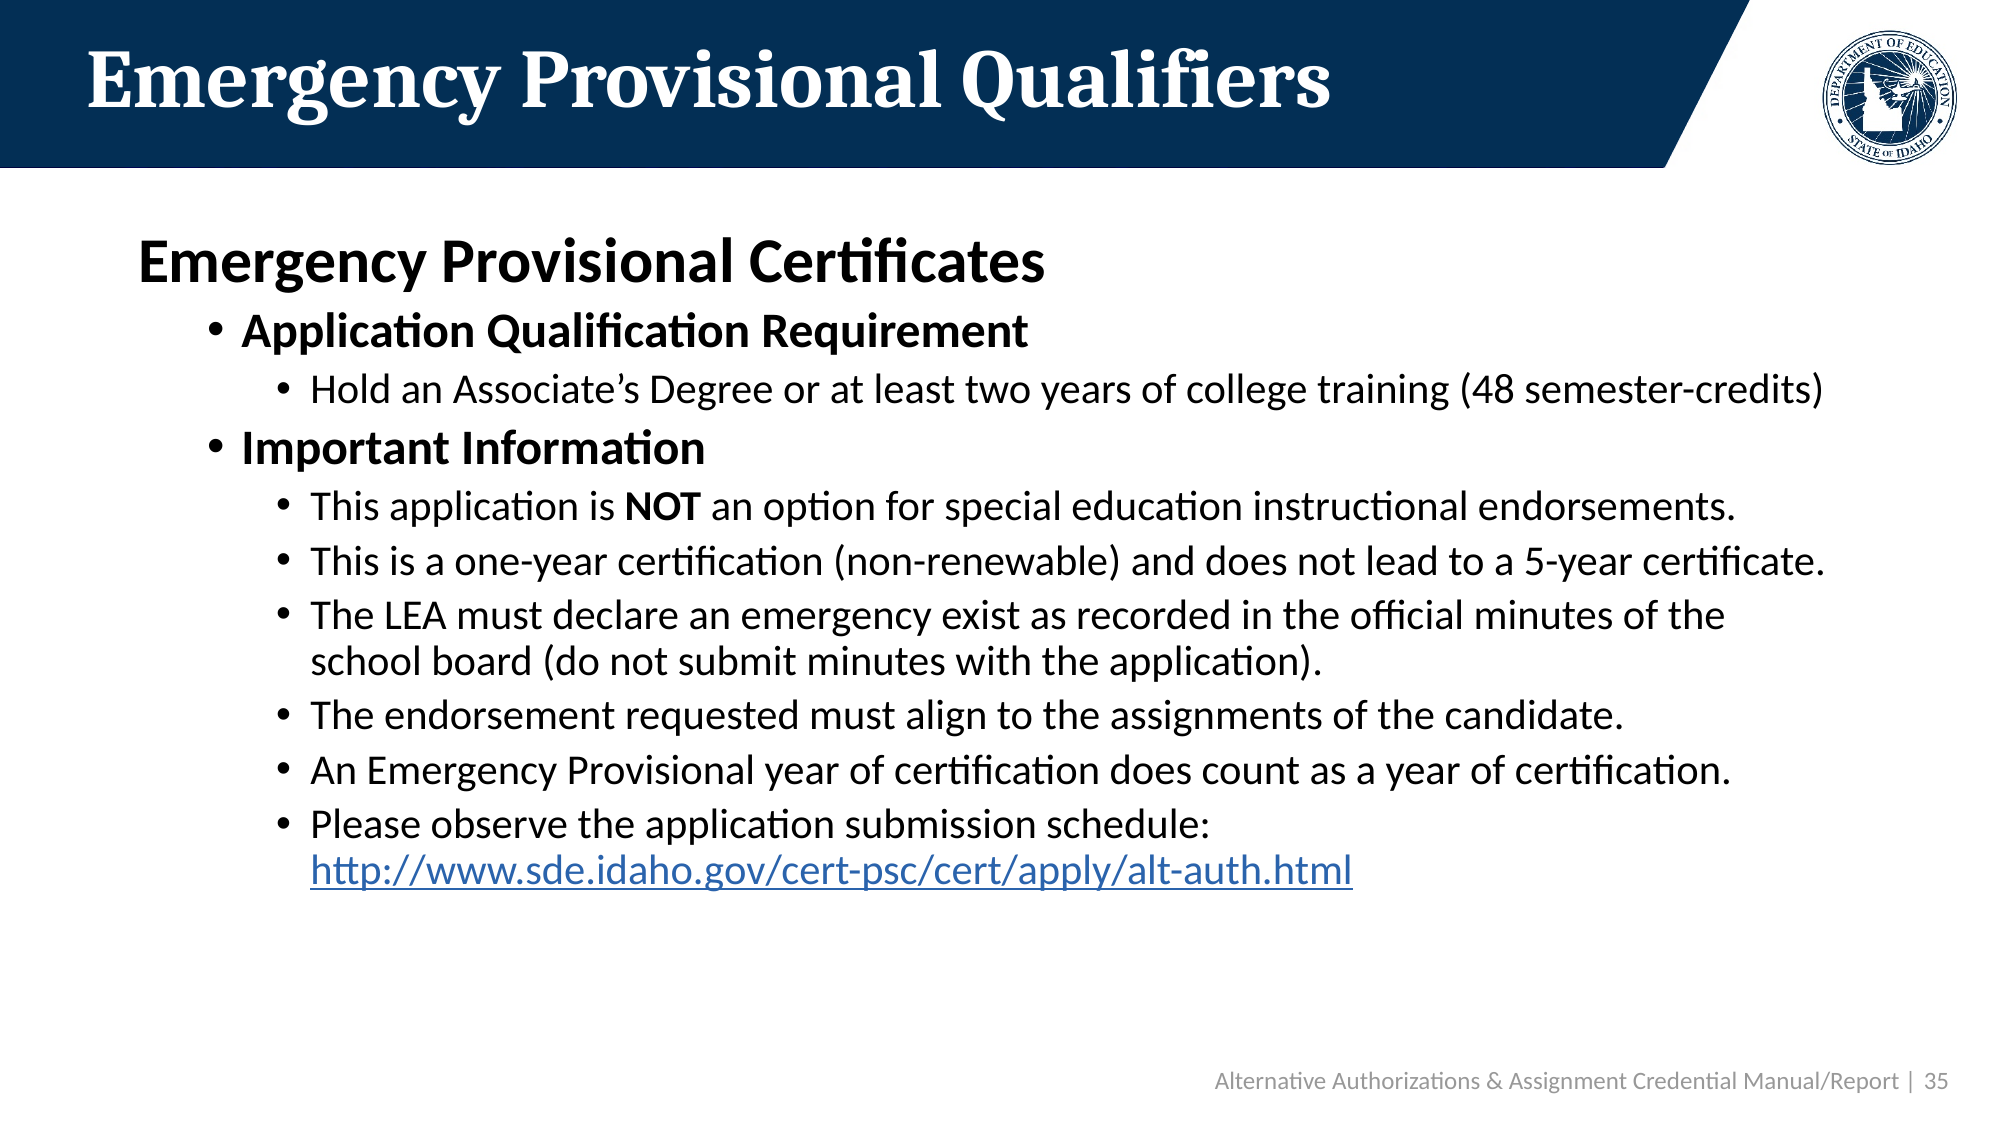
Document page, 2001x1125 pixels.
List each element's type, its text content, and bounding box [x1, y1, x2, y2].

list Emergency Provisional Certificates Application Qualification Requirement Hold an Associate’s Degree or at least two years of college training (48 semester-credits) Important Information This application is NOT an option for special education instructional endorsements. This is a one-year certification (non-renewable) and does not lead to a 5-year certificate. The LEA must declare an emergency exist as recorded in the official minutes of the school board (do not submit minutes with the application). The endorsement requested must align to the assignments of the candidate. An Emergency Provisional year of certification does count as a year of certification. Please observe the application submission schedule: http://www.sde.idaho.gov/cert-psc/cert/apply/alt-auth.html [123, 219, 1849, 999]
title Emergency Provisional Qualifiers [71, 0, 1655, 163]
slide_number Alternative Authorizations & Assignment Credential Manual/Report | 35 [1128, 1049, 1965, 1109]
picture [1665, 0, 1965, 173]
